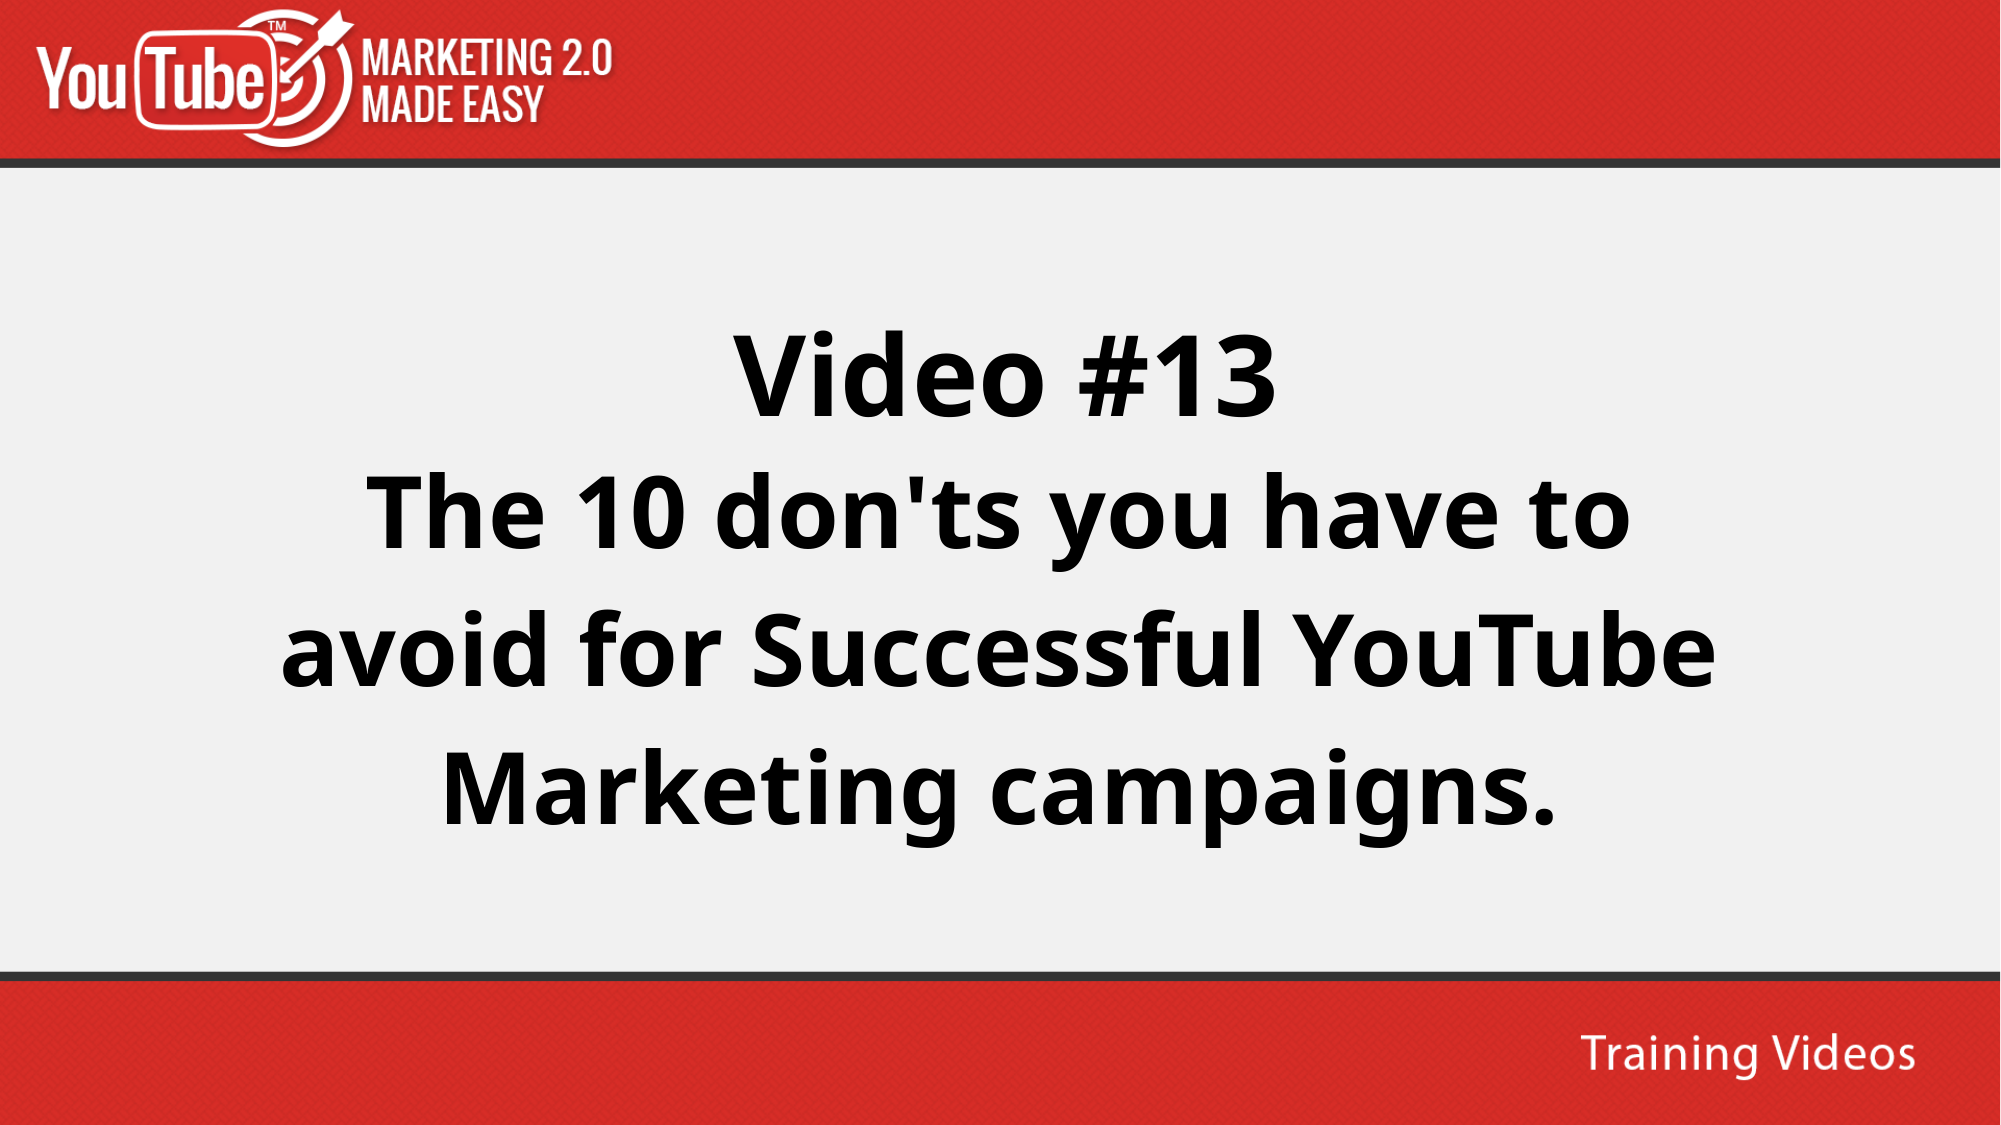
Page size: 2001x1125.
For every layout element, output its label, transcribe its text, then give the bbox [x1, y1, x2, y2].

text_box The 10 don'ts you have to avoid for Successful YouTube Marketing campaigns. [240, 423, 1759, 852]
picture [0, 0, 2001, 1125]
text_box Video #13 [626, 229, 1387, 447]
